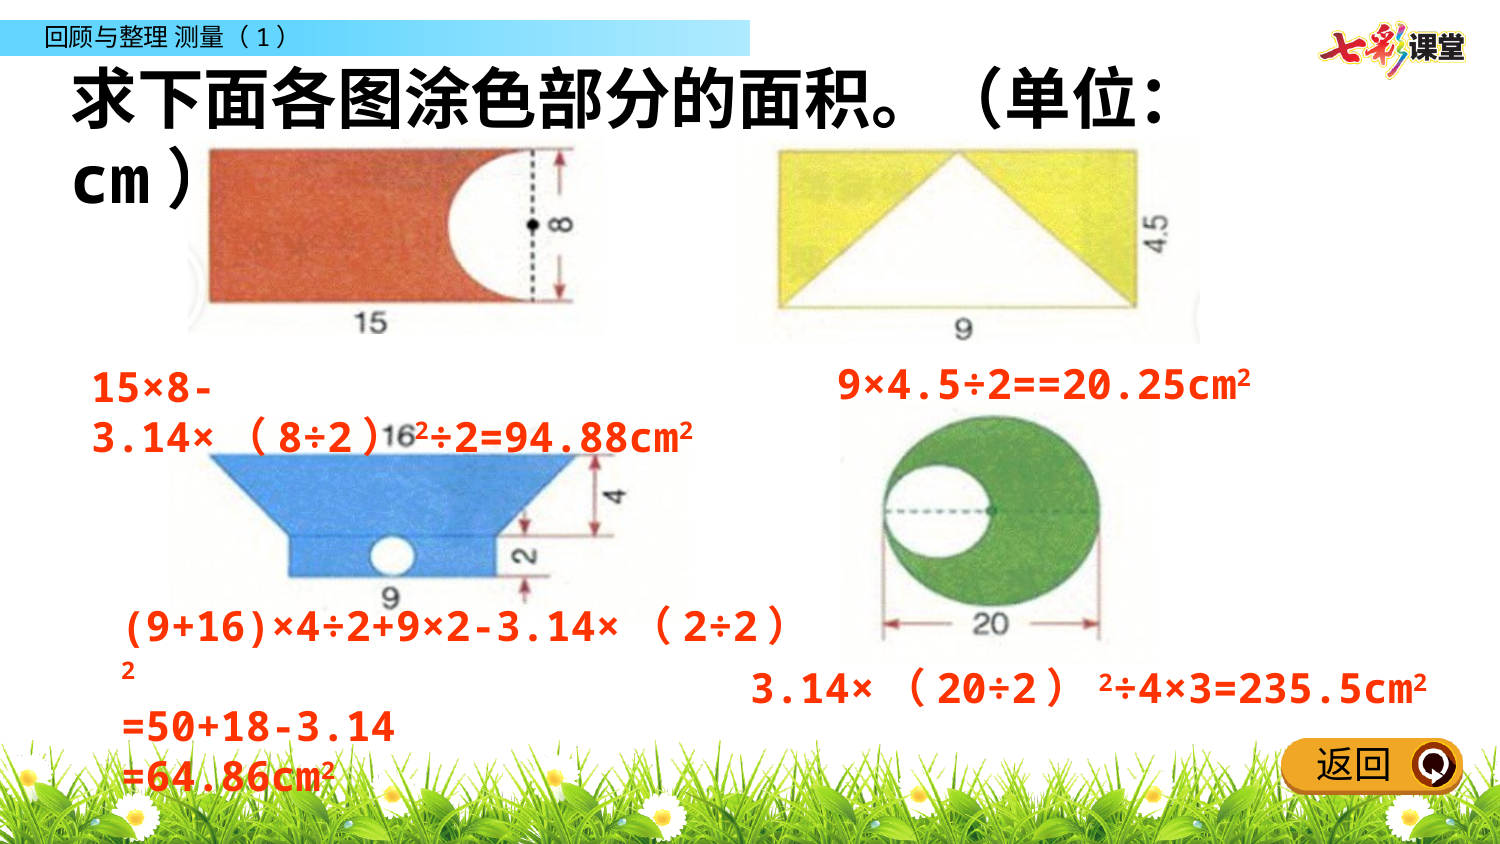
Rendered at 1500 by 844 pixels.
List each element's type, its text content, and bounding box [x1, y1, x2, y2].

text_box (9+16)×4÷2+9×2-3.14×（2÷2）2 =50+18-3.14 =64.86cm2 [106, 592, 842, 808]
text_box 求下面各图涂色部分的面积。（单位：cm） [55, 49, 1388, 115]
text_box 15×8-3.14×（8÷2）2÷2=94.88cm2 [76, 352, 812, 469]
picture [0, 740, 1500, 844]
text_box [1281, 733, 1464, 795]
picture [187, 138, 603, 334]
picture [168, 421, 693, 623]
text_box 3.14×（20÷2）2÷4×3=235.5cm2 [735, 654, 1471, 720]
picture [840, 401, 1155, 665]
picture [1316, 20, 1468, 80]
picture [734, 138, 1200, 345]
text_box 9×4.5÷2==20.25cm2 [821, 349, 1305, 416]
